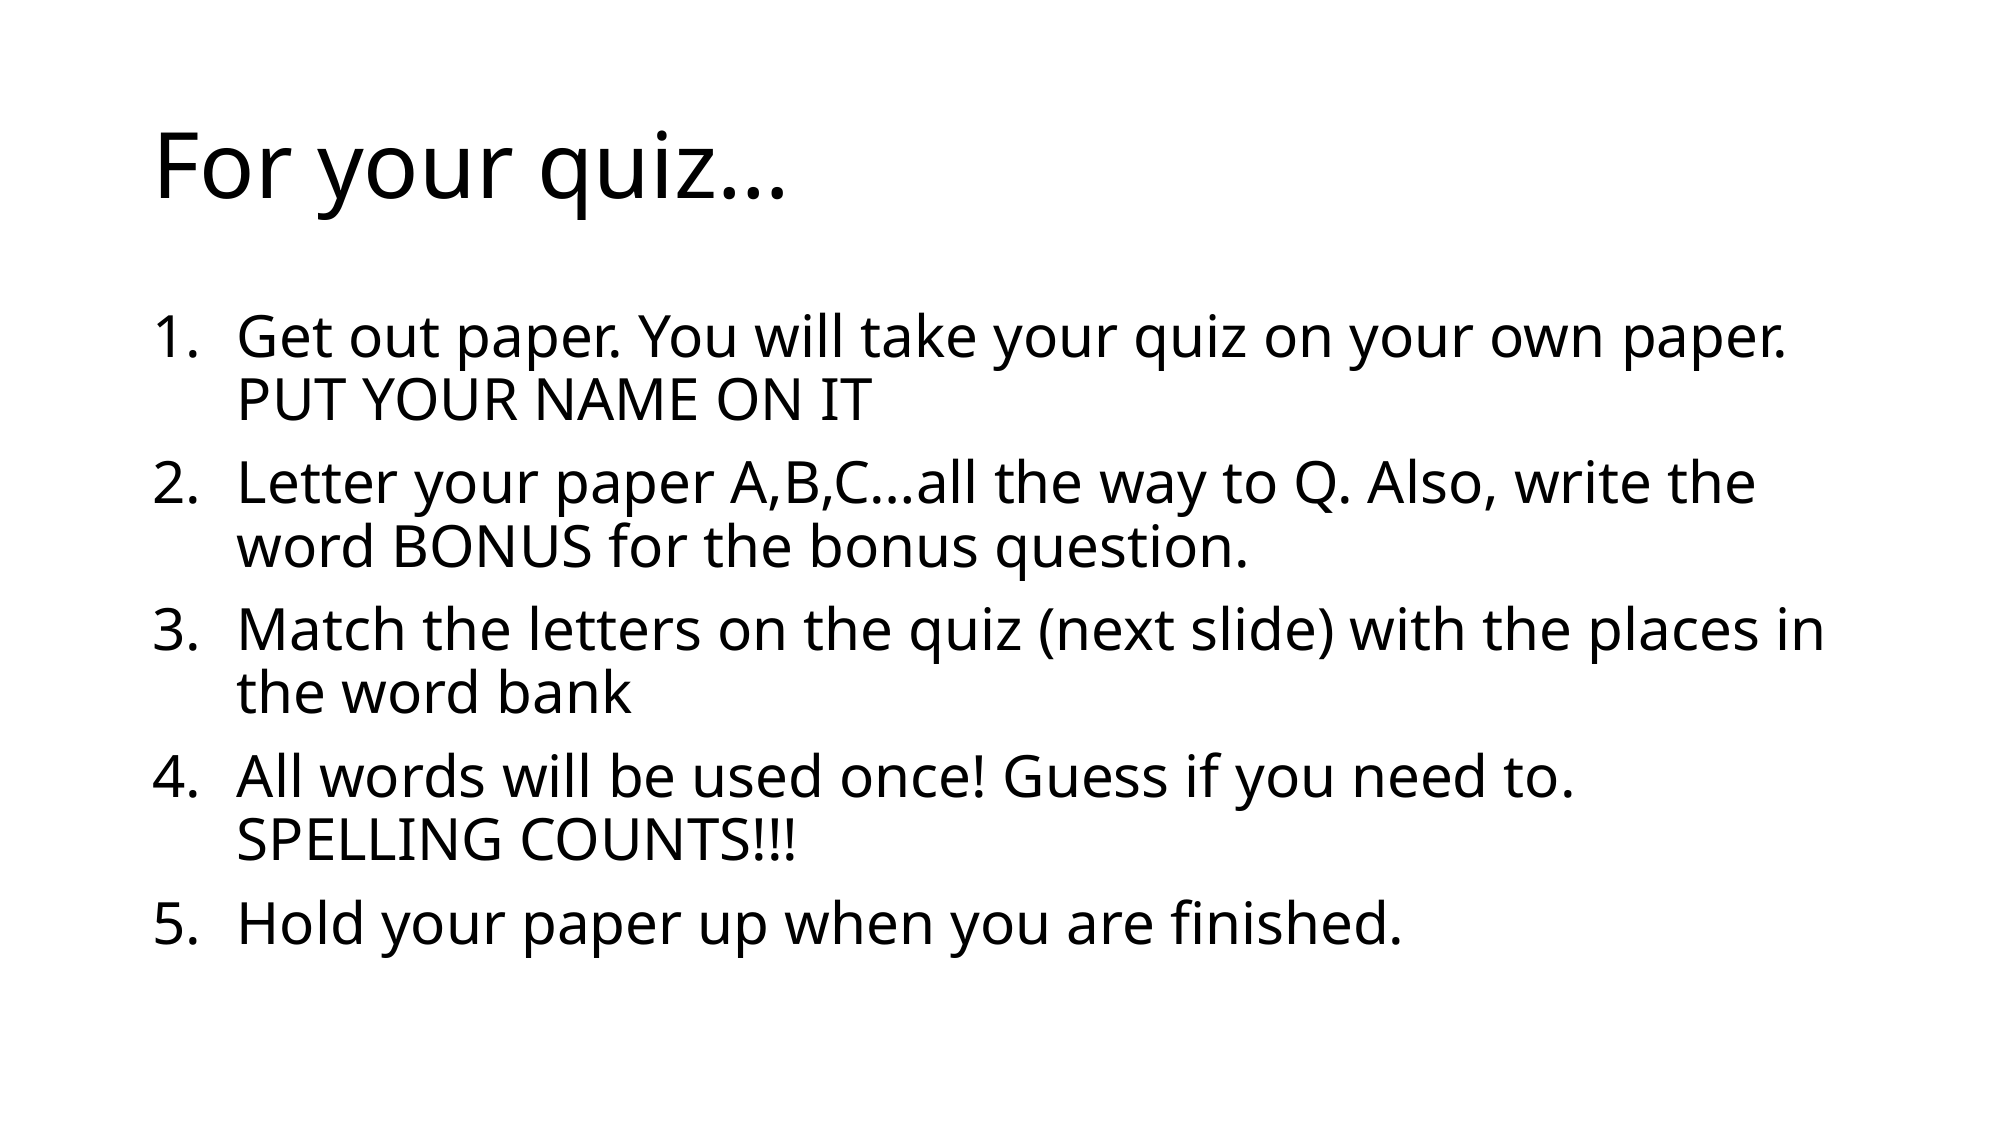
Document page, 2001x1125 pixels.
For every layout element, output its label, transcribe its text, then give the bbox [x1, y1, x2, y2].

list Get out paper. You will take your quiz on your own paper. PUT YOUR NAME ON IT Letter your paper A,B,C…all the way to Q. Also, write the word BONUS for the bonus question. Match the letters on the quiz (next slide) with the places in the word bank All words will be used once! Guess if you need to. SPELLING COUNTS!!! Hold your paper up when you are finished. [137, 299, 1863, 1014]
title For your quiz… [137, 59, 1863, 278]
